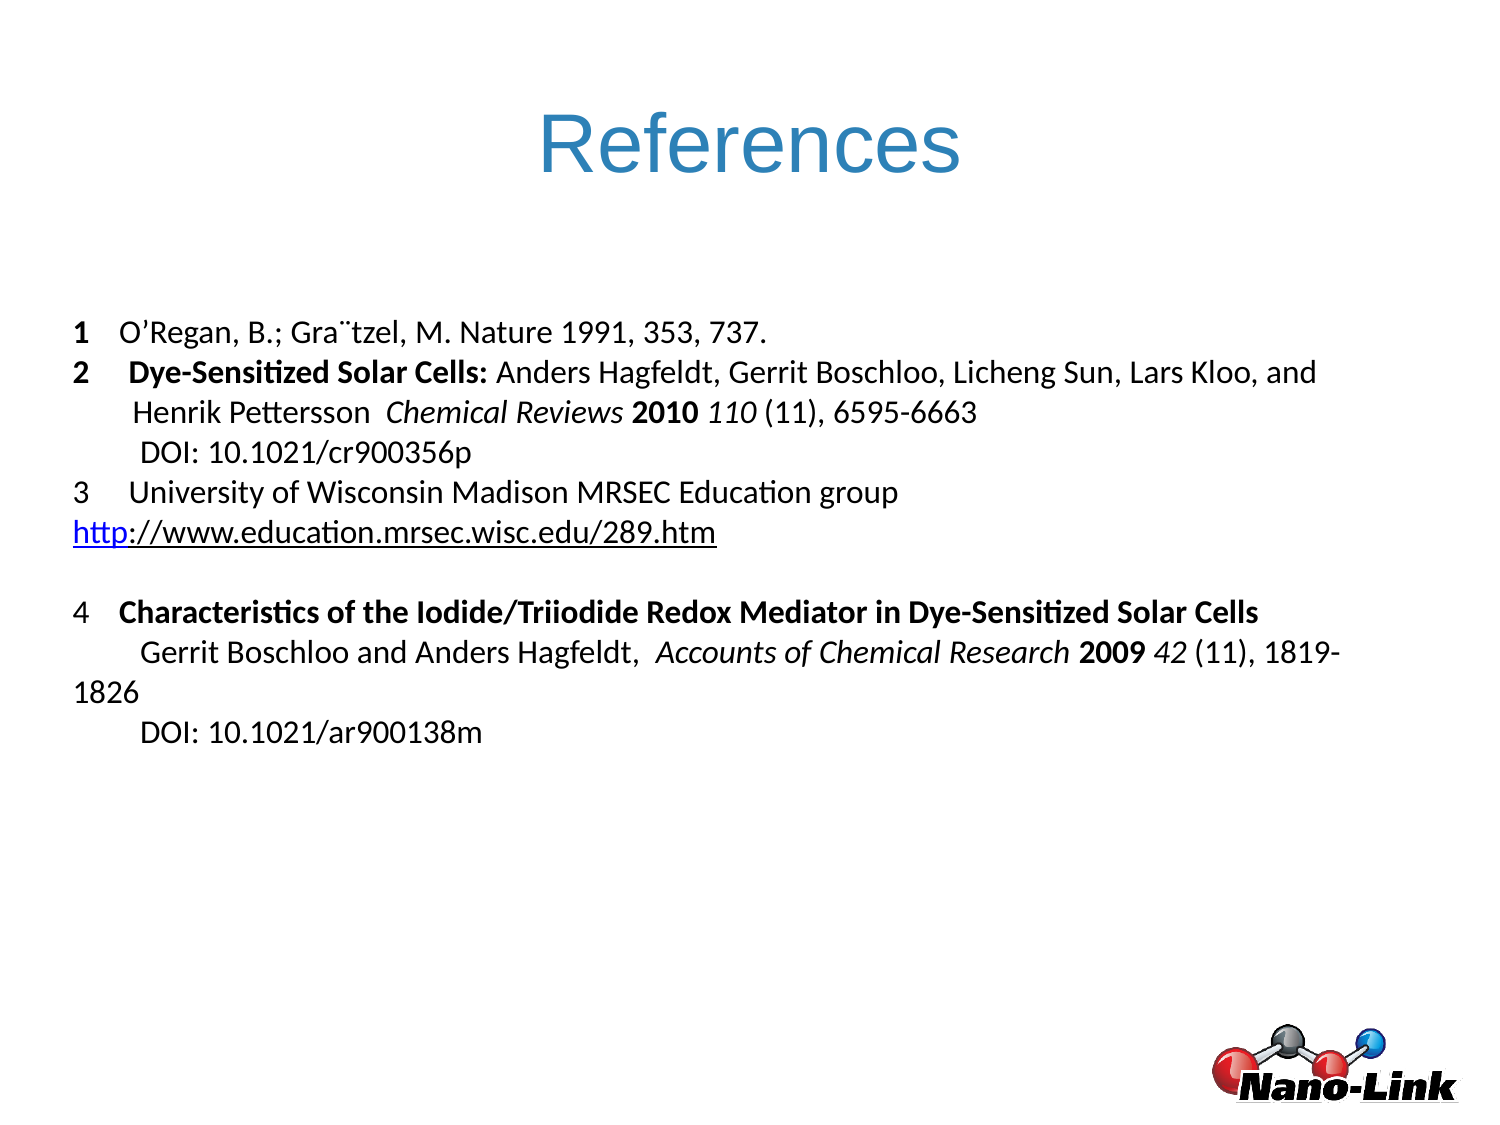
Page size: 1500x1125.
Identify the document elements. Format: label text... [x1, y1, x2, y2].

text_box 1 O’Regan, B.; Gra¨tzel, M. Nature 1991, 353, 737. Dye-Sensitized Solar Cells: Anders Hagfeldt, Gerrit Boschloo, Licheng Sun, Lars Kloo, and Henrik Pettersson Chemical Reviews 2010 110 (11), 6595-6663 DOI: 10.1021/cr900356p University of Wisconsin Madison MRSEC Education group http://www.education.mrsec.wisc.edu/289.htm 4 Characteristics of the Iodide/Triiodide Redox Mediator in Dye-Sensitized Solar Cells Gerrit Boschloo and Anders Hagfeldt, Accounts of Chemical Research 2009 42 (11), 1819-1826 DOI: 10.1021/ar900138m [57, 275, 1398, 813]
picture [1212, 1024, 1463, 1103]
title References [75, 45, 1425, 233]
